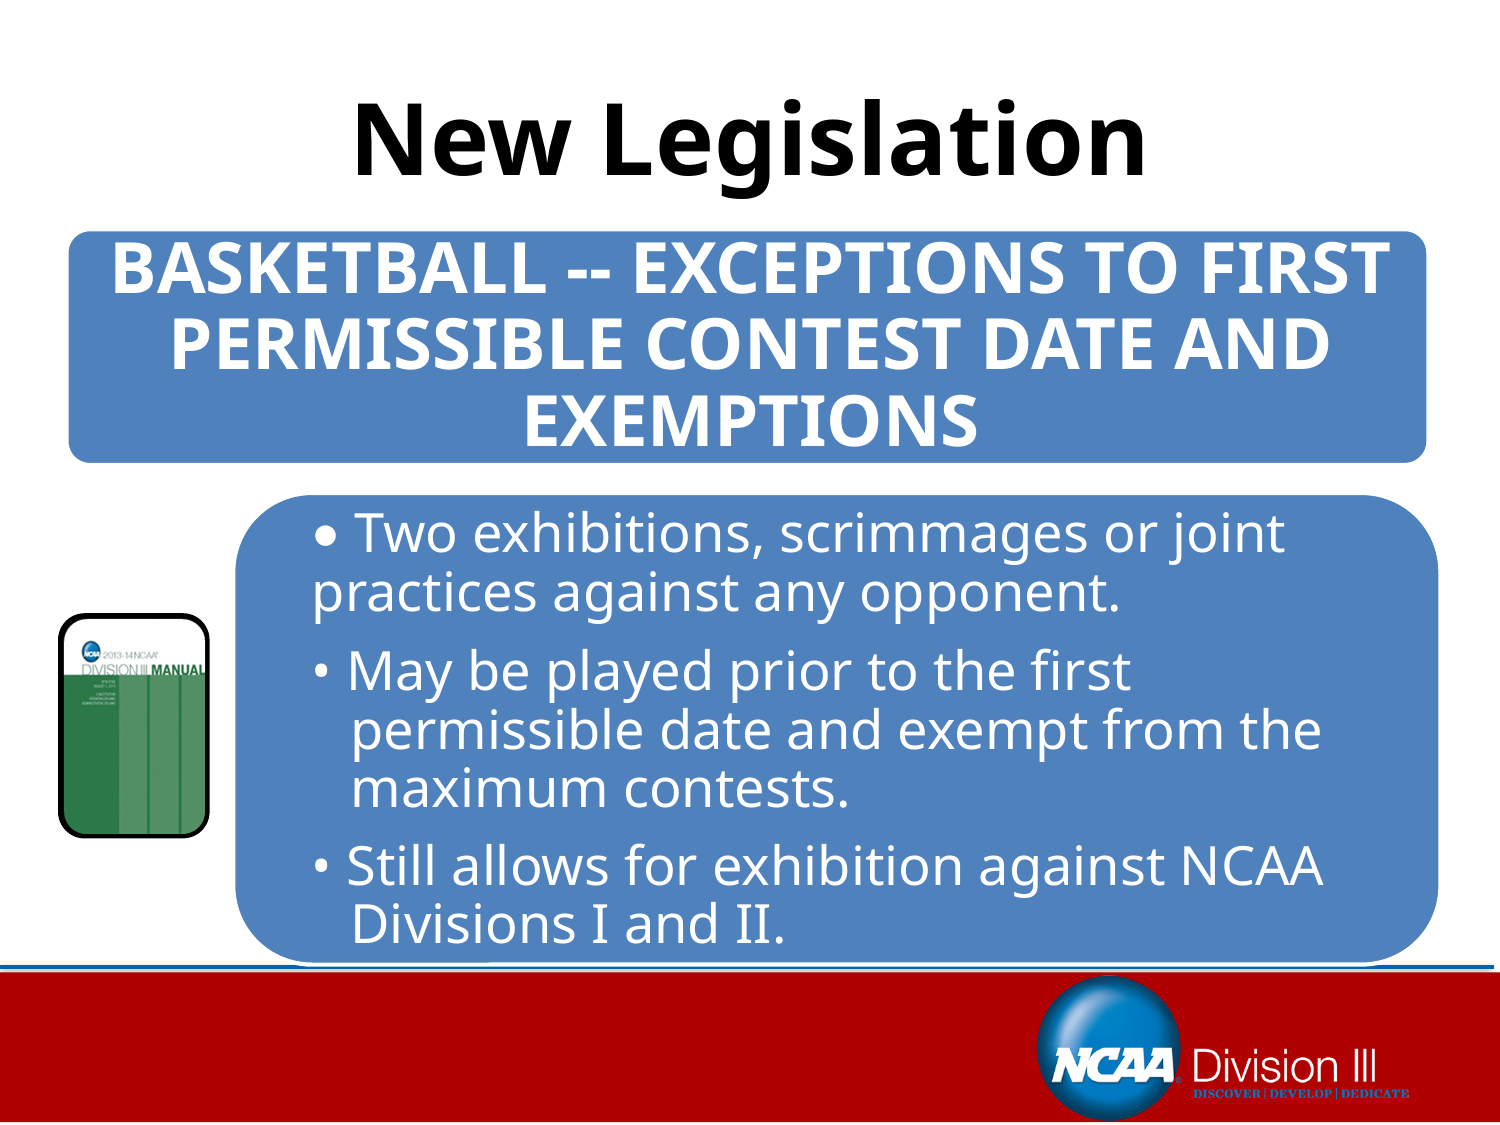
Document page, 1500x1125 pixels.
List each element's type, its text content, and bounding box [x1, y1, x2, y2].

picture [1021, 965, 1423, 1125]
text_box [54, 228, 1441, 965]
title New Legislation [75, 41, 1425, 227]
